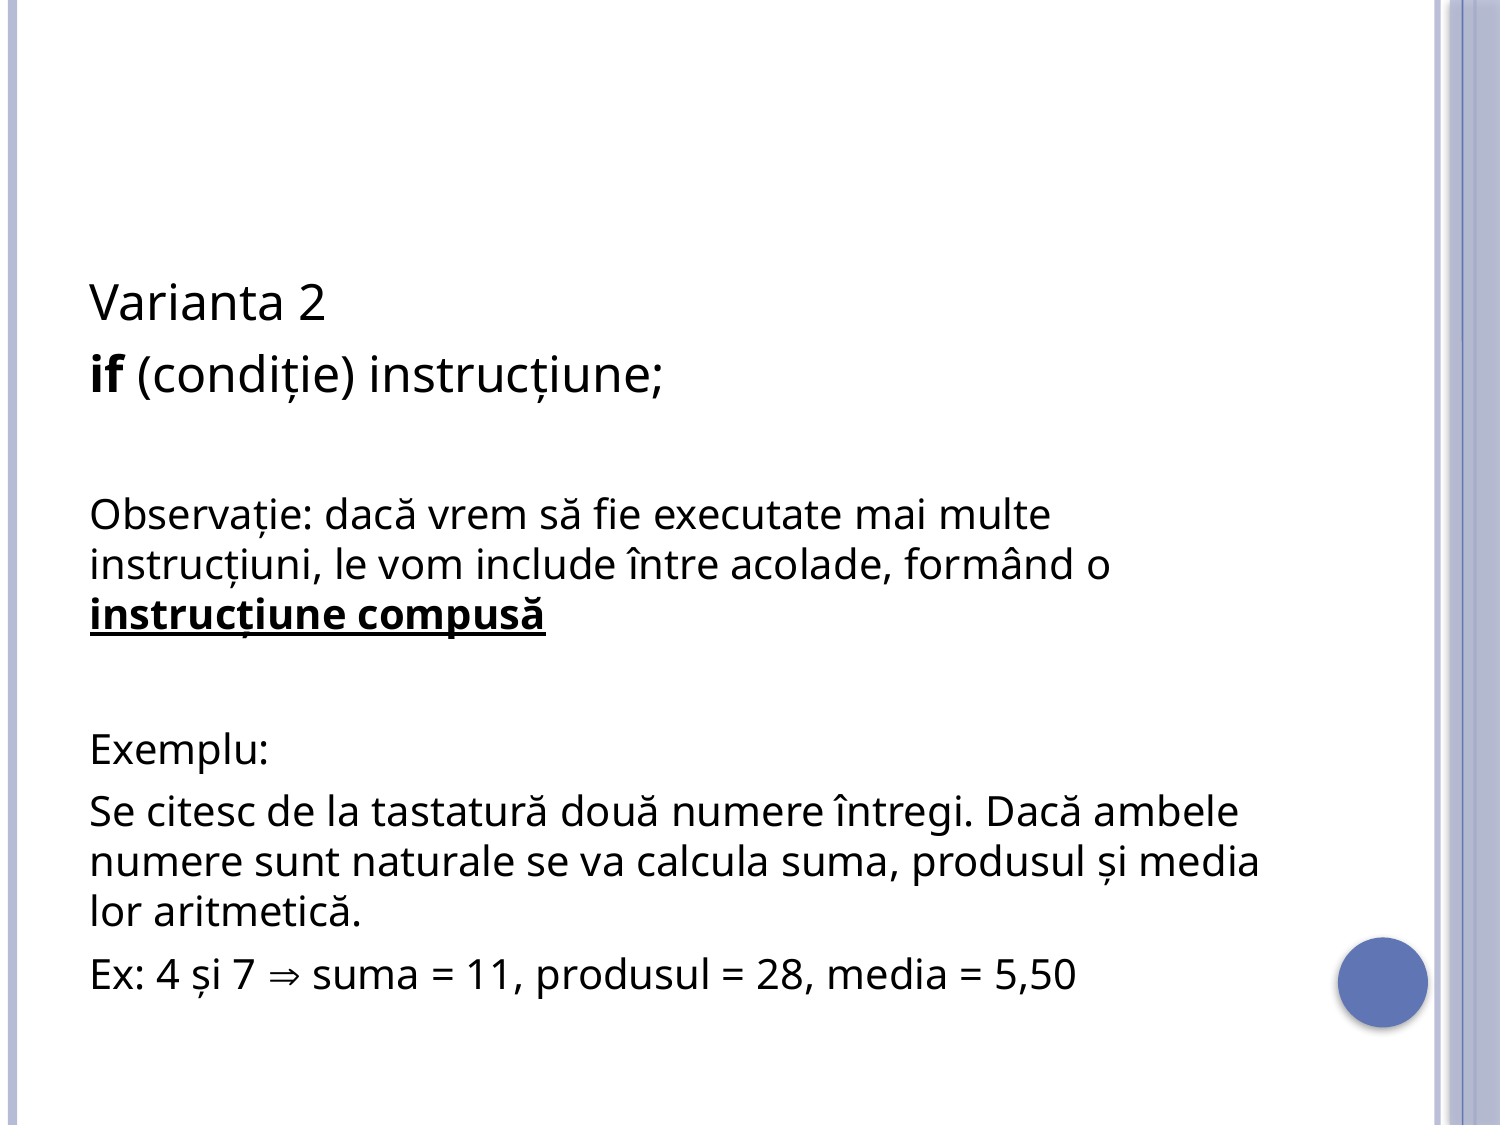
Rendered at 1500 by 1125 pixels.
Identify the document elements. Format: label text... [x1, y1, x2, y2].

list Varianta 2 if (condiţie) instrucţiune; Observație: dacă vrem să fie executate mai multe instrucțiuni, le vom include între acolade, formând o instrucțiune compusă Exemplu: Se citesc de la tastatură două numere întregi. Dacă ambele numere sunt naturale se va calcula suma, produsul și media lor aritmetică. Ex: 4 și 7  suma = 11, produsul = 28, media = 5,50 [75, 262, 1300, 1062]
